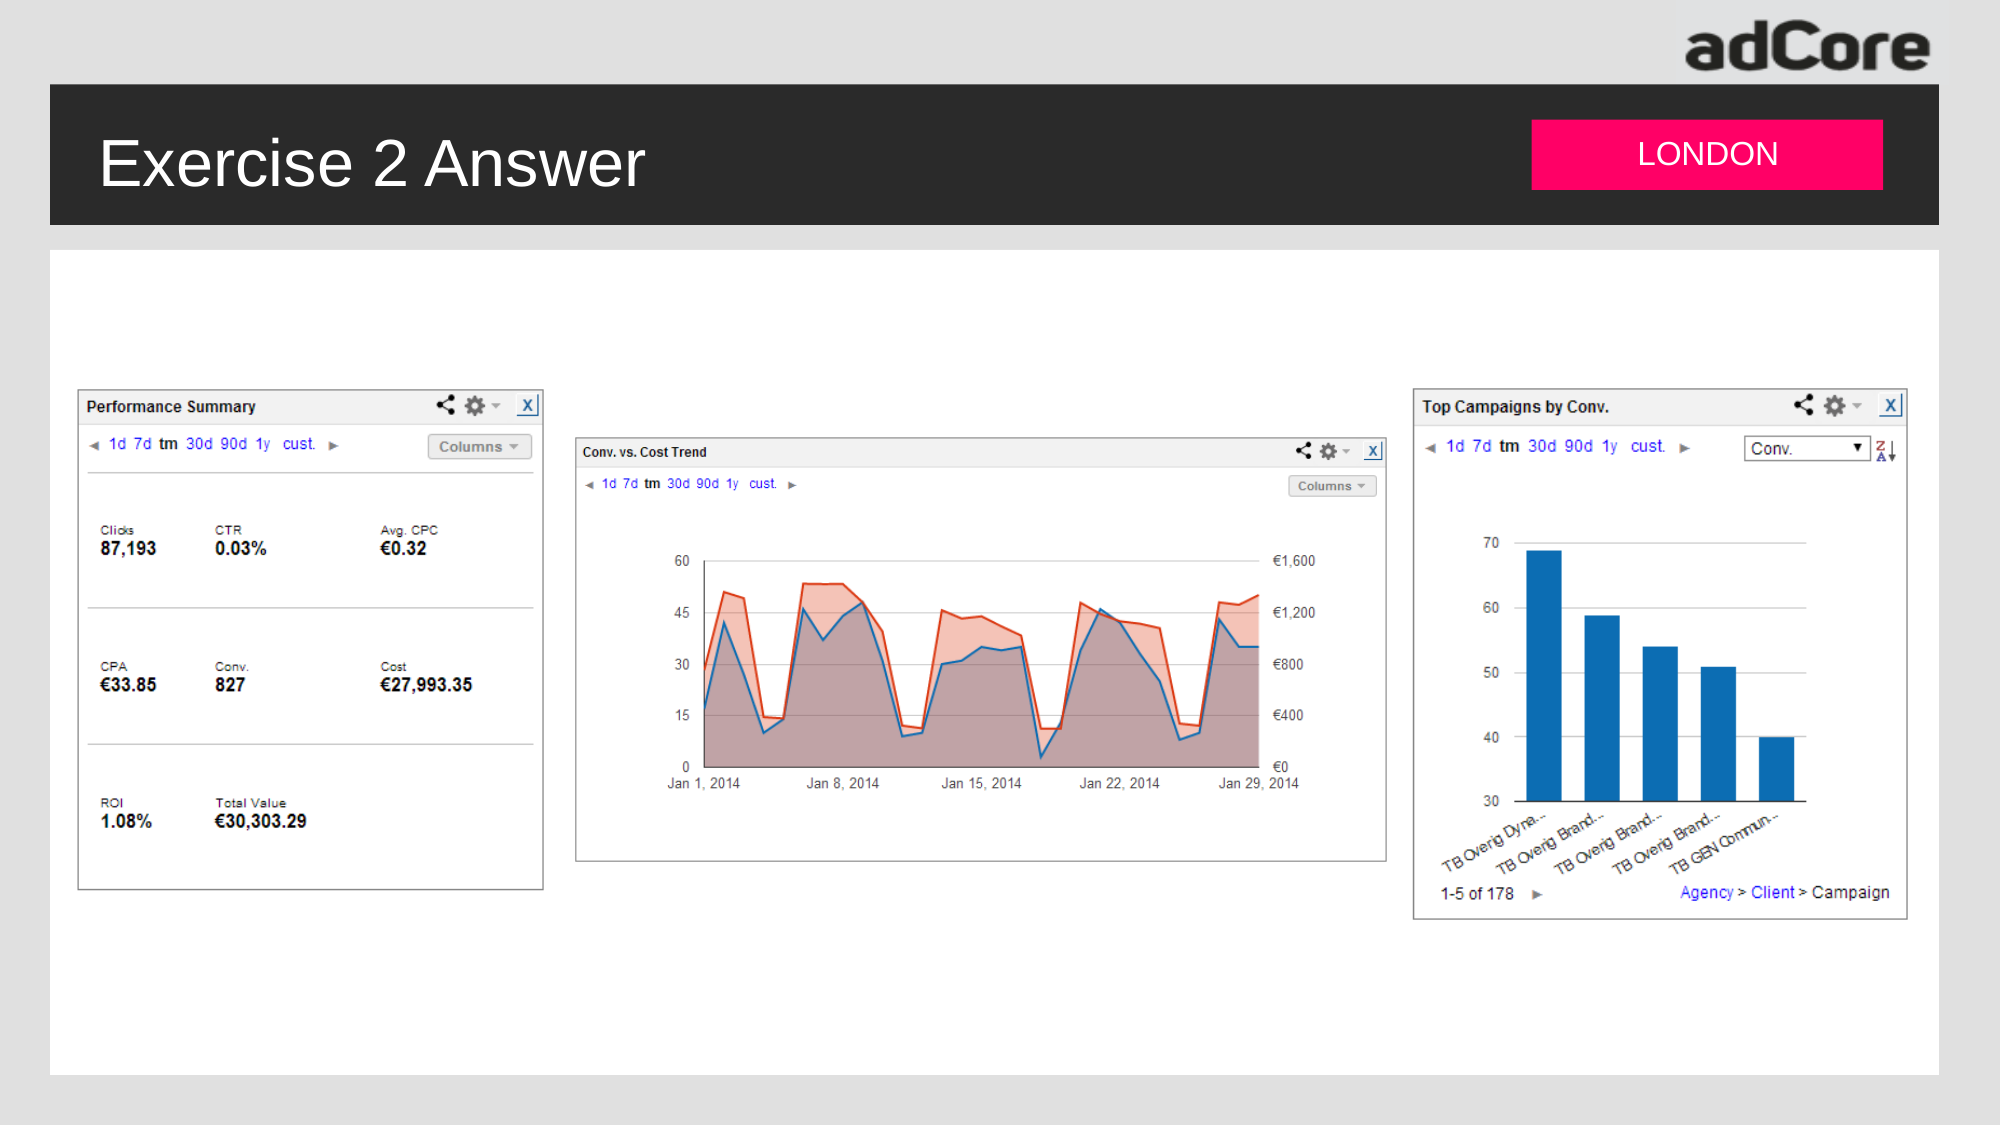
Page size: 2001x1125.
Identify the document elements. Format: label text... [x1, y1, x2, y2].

picture [1409, 383, 1917, 925]
picture [69, 383, 554, 899]
picture [571, 432, 1392, 865]
list Exercise 2 Answer [83, 112, 1450, 200]
list LONDON [1533, 125, 1884, 188]
picture [1676, 0, 1949, 85]
